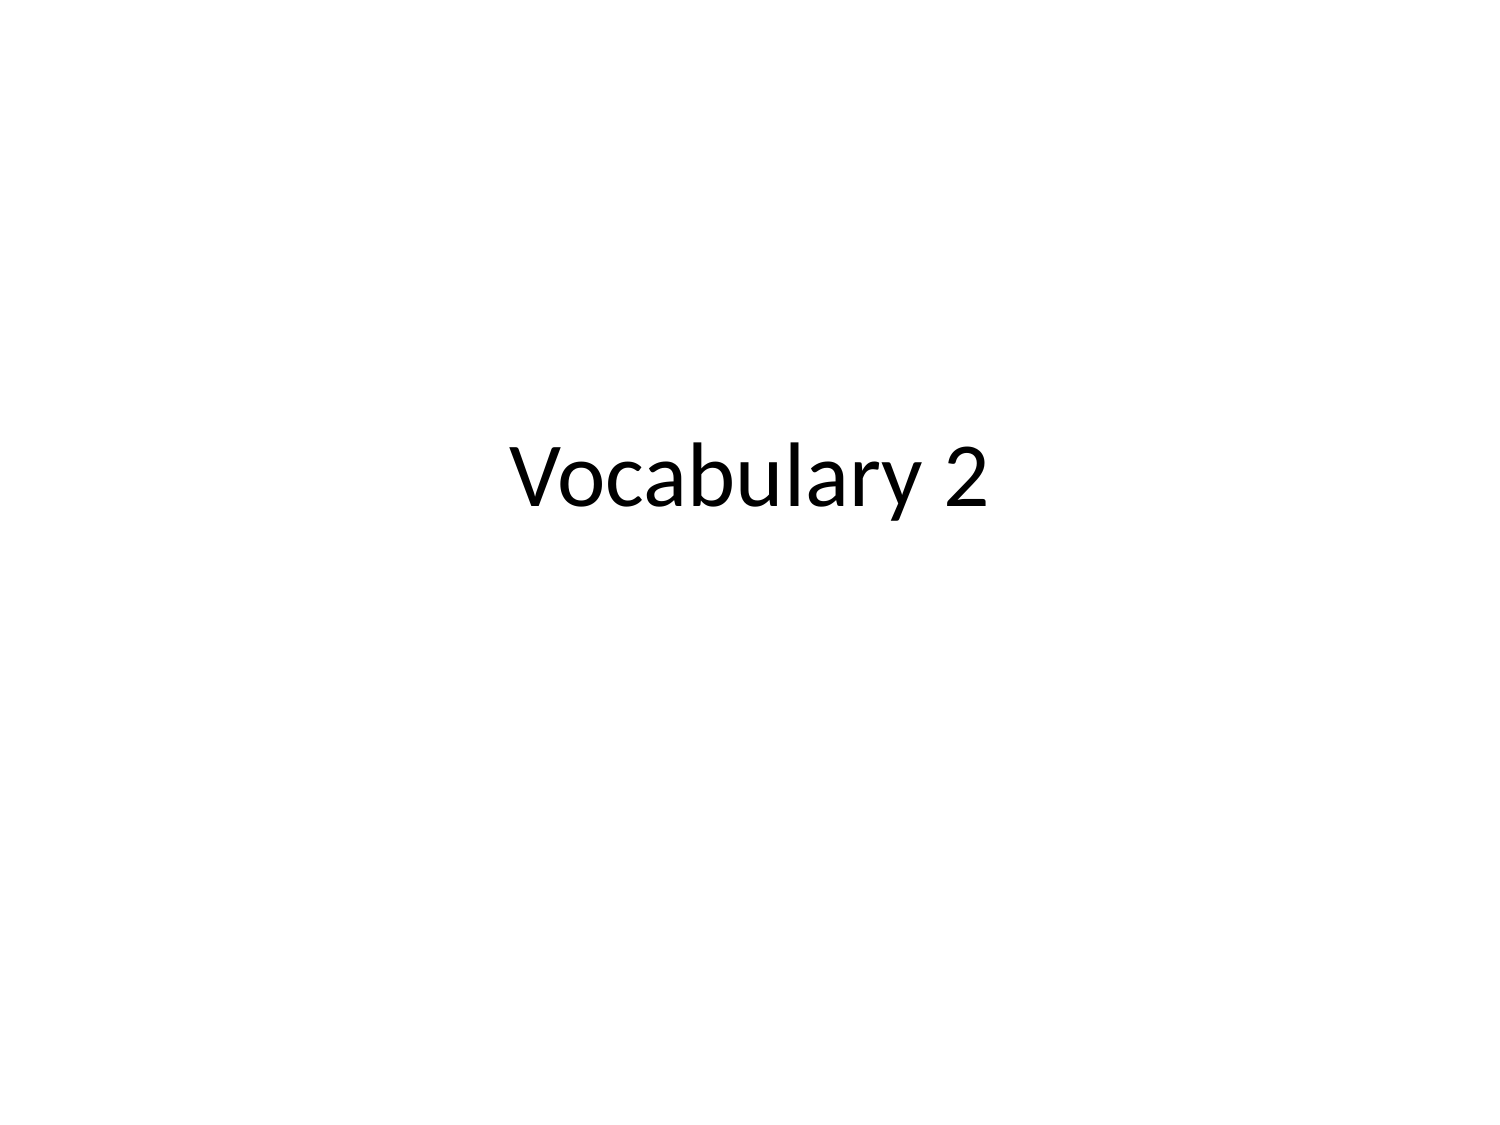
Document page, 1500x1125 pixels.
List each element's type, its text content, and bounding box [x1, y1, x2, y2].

title Vocabulary 2 [112, 349, 1388, 591]
